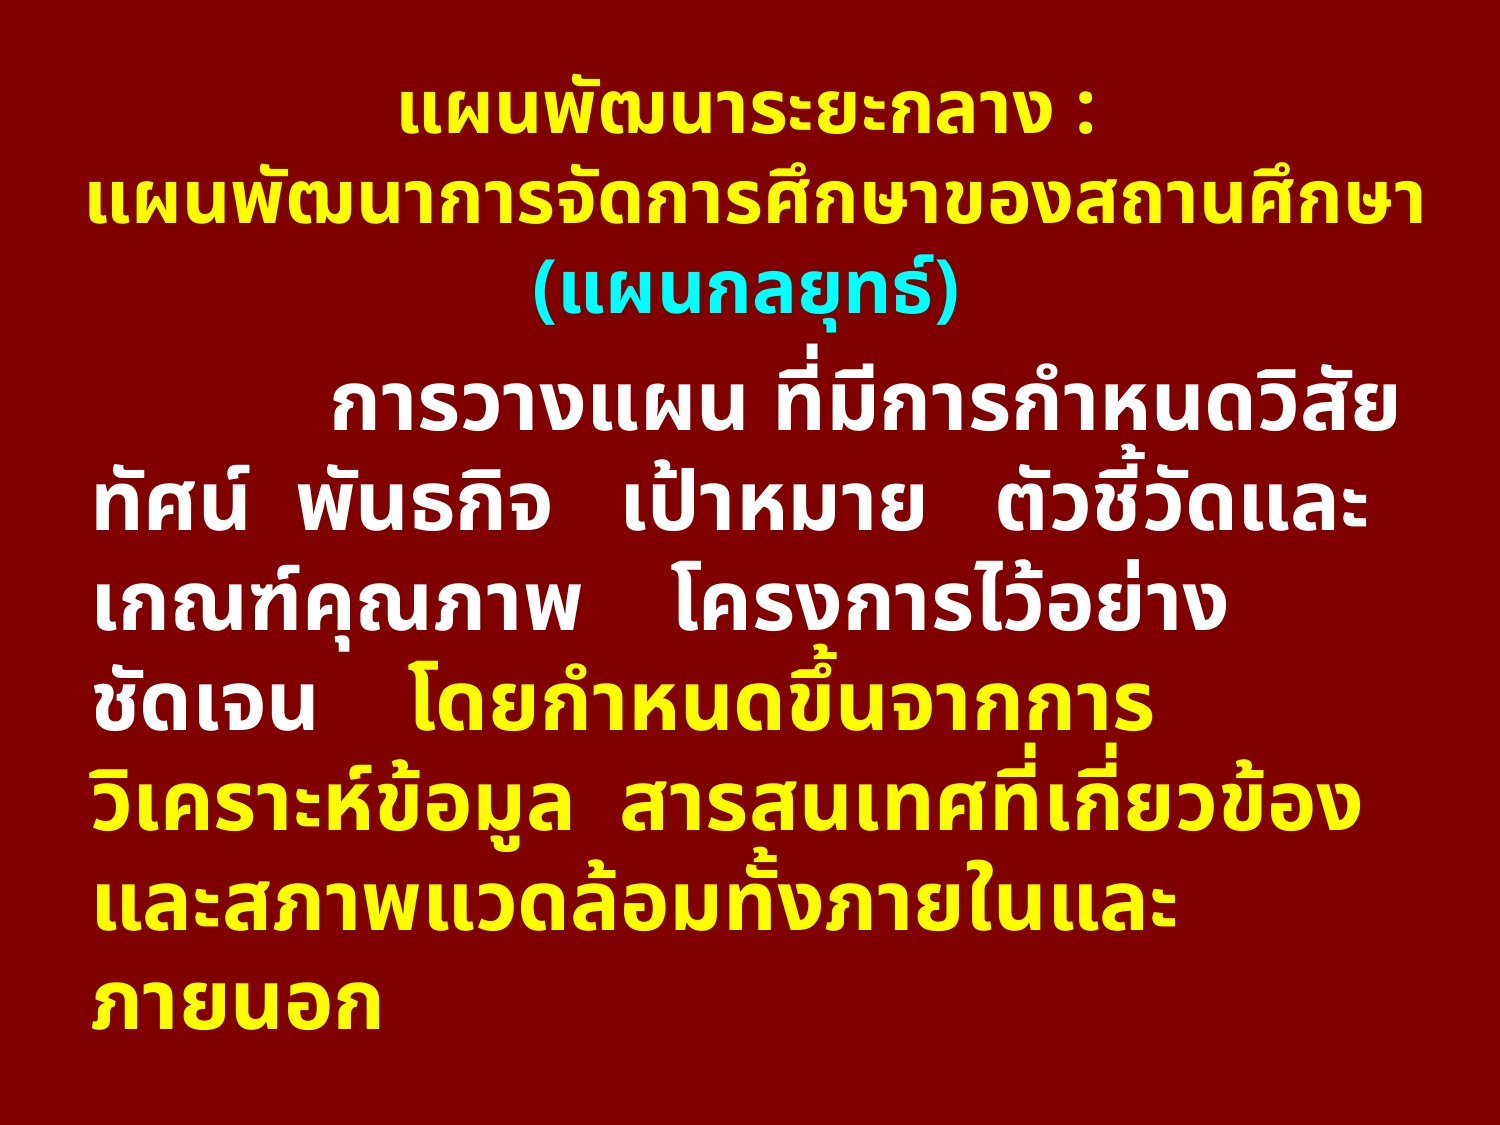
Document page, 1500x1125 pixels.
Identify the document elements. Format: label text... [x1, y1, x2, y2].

text_box แผนพัฒนาระยะกลาง : แผนพัฒนาการจัดการศึกษาของสถานศึกษา (แผนกลยุทธ์) [35, 58, 1477, 328]
text_box การวางแผน ที่มีการกำหนดวิสัยทัศน์ พันธกิจ เป้าหมาย ตัวชี้วัดและเกณฑ์คุณภาพ โครงการไว้อย่างชัดเจน โดยกำหนดขึ้นจากการวิเคราะห์ข้อมูล สารสนเทศที่เกี่ยวข้อง และสภาพแวดล้อมทั้งภายในและภายนอก [74, 339, 1425, 1078]
